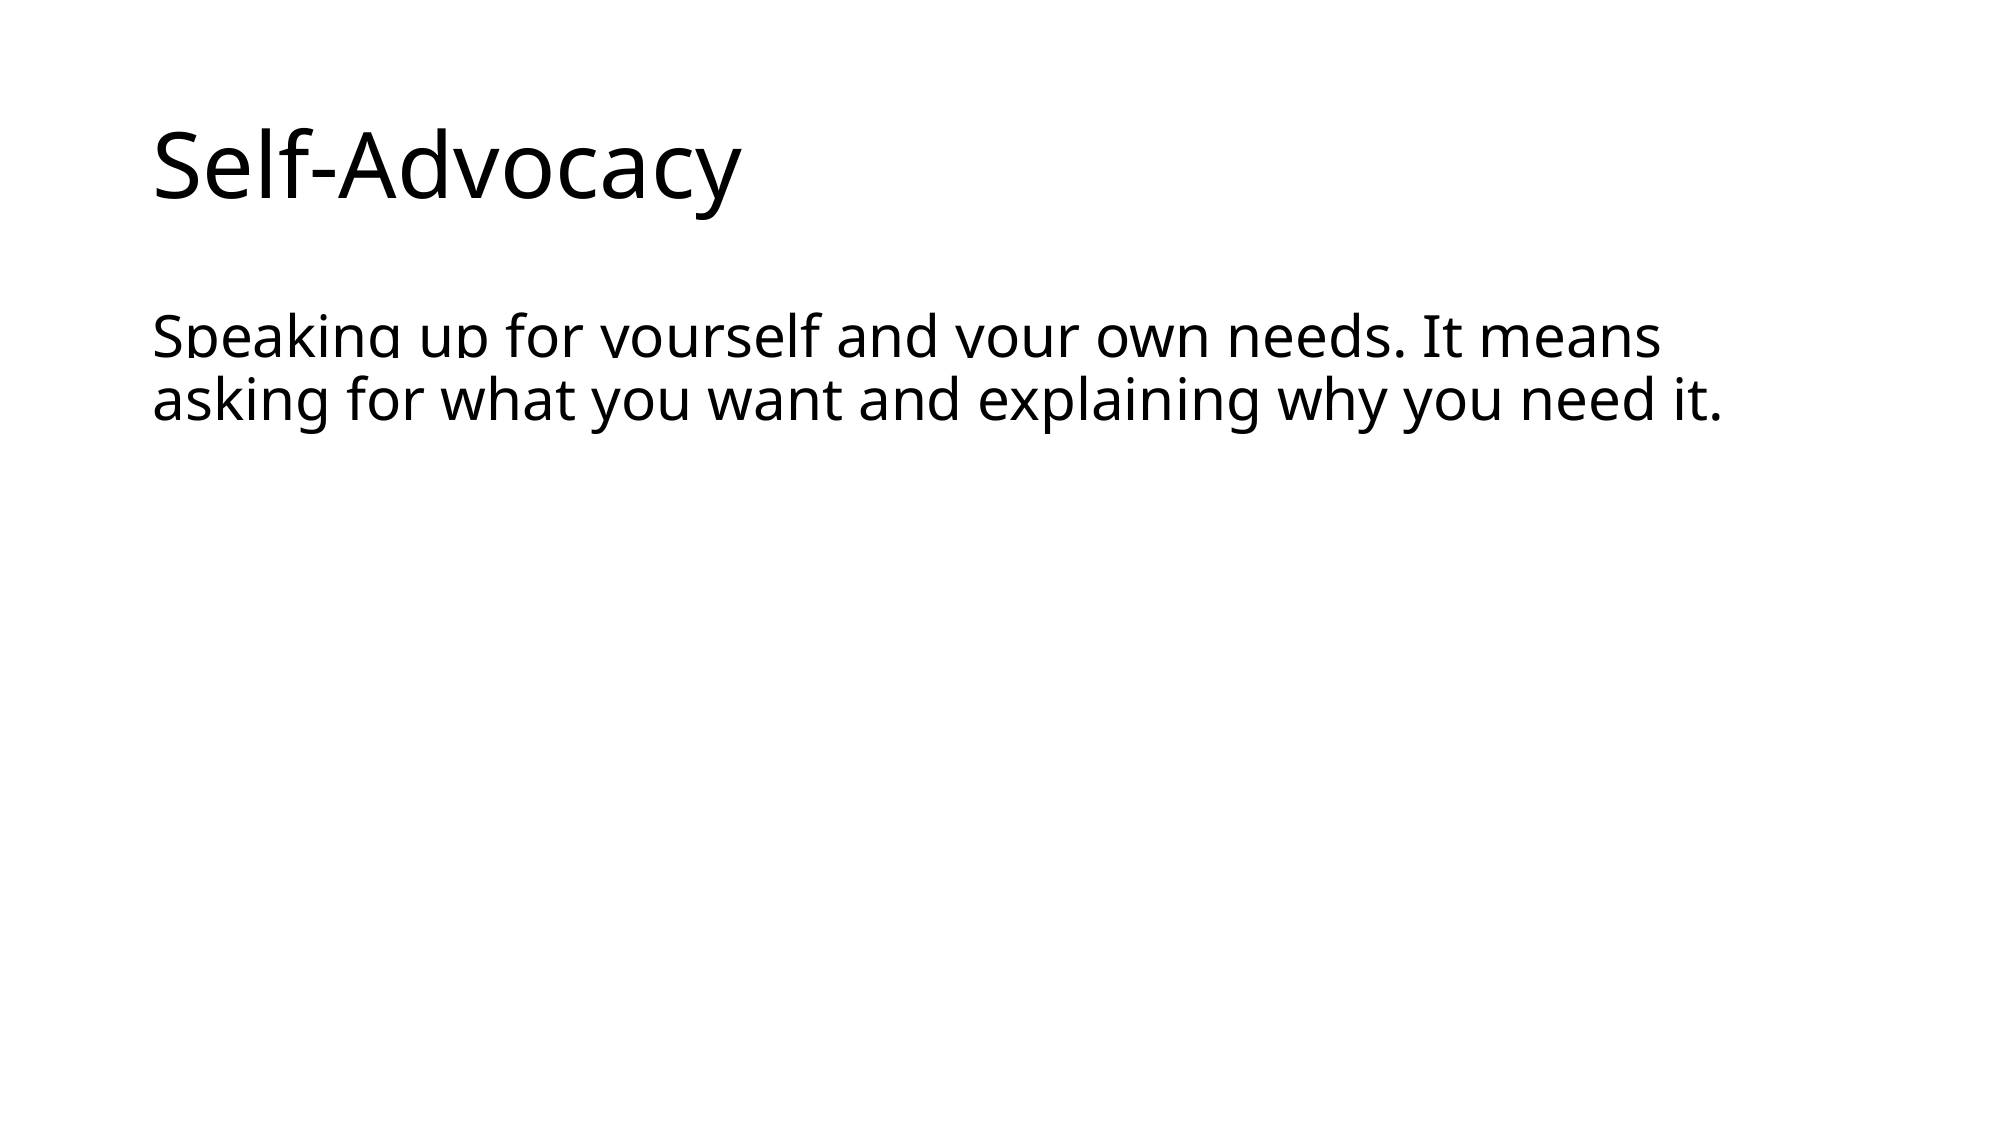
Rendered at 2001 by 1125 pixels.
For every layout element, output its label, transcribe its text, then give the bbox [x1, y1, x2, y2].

list Speaking up for yourself and your own needs. It means asking for what you want and explaining why you need it. [137, 299, 1863, 1014]
title Self-Advocacy [137, 59, 1863, 278]
